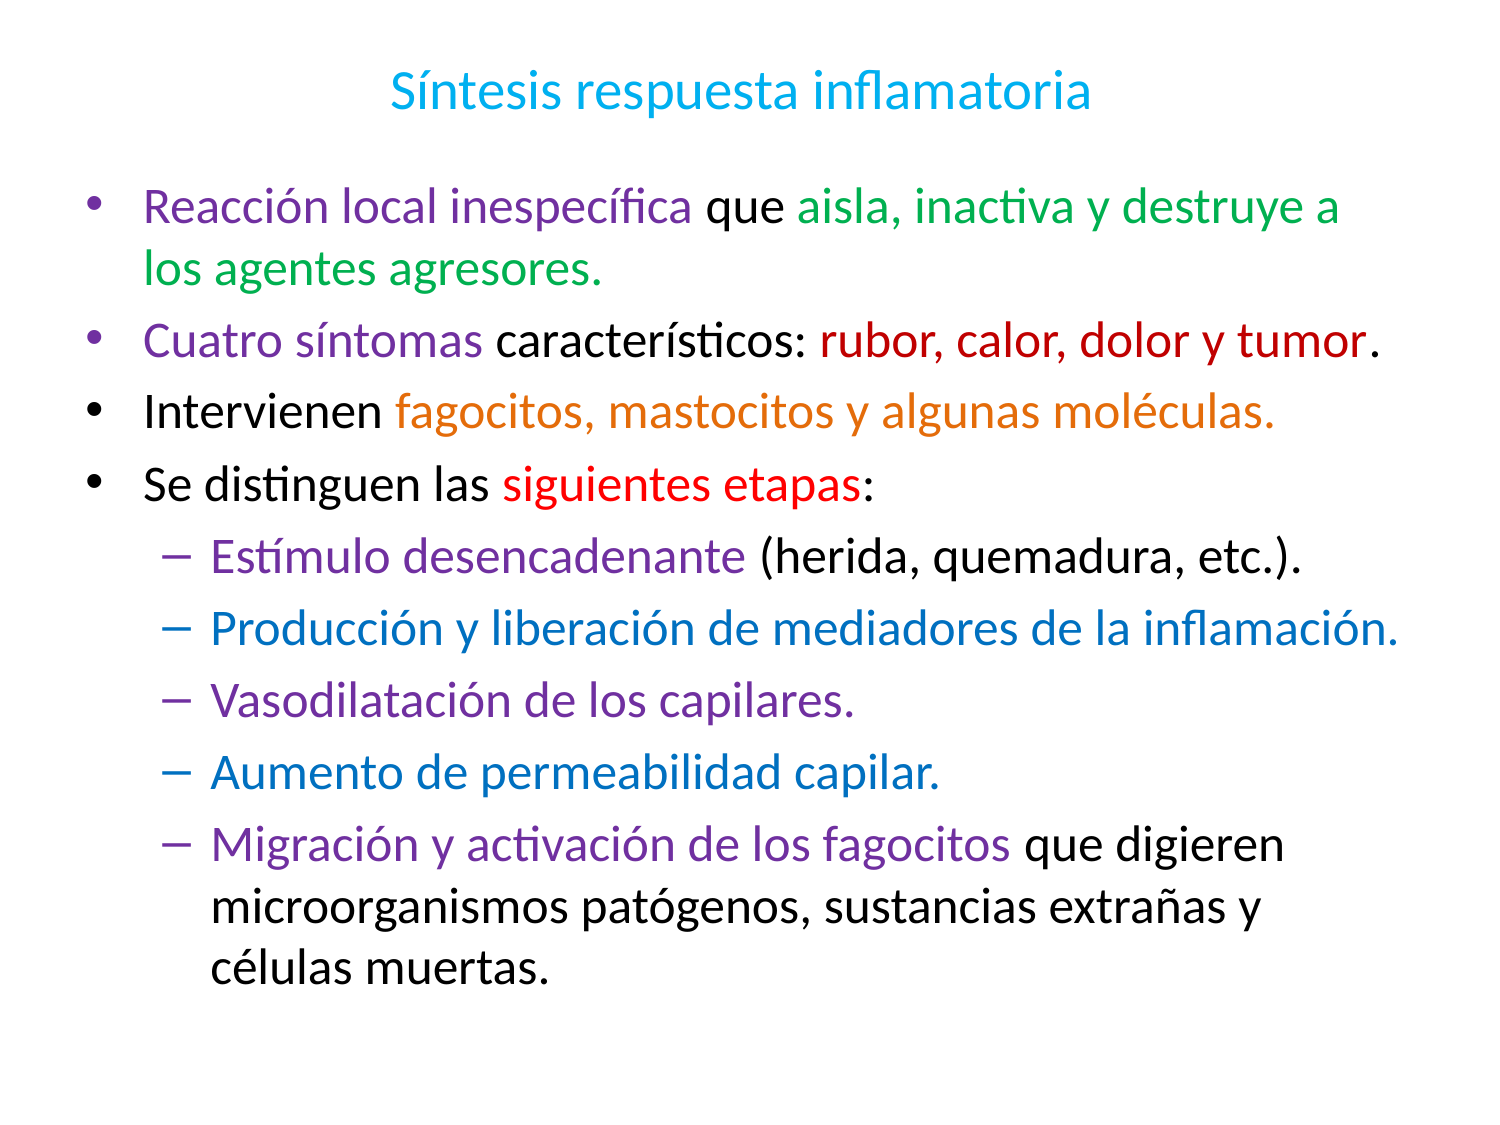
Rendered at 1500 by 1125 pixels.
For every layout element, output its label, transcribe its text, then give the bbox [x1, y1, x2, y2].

list Reacción local inespecífica que aisla, inactiva y destruye a los agentes agresores. Cuatro síntomas característicos: rubor, calor, dolor y tumor. Intervienen fagocitos, mastocitos y algunas moléculas. Se distinguen las siguientes etapas: Estímulo desencadenante (herida, quemadura, etc.). Producción y liberación de mediadores de la inflamación. Vasodilatación de los capilares. Aumento de permeabilidad capilar. Migración y activación de los fagocitos que digieren microorganismos patógenos, sustancias extrañas y células muertas. [70, 164, 1425, 1090]
title Síntesis respuesta inflamatoria [58, 45, 1425, 129]
